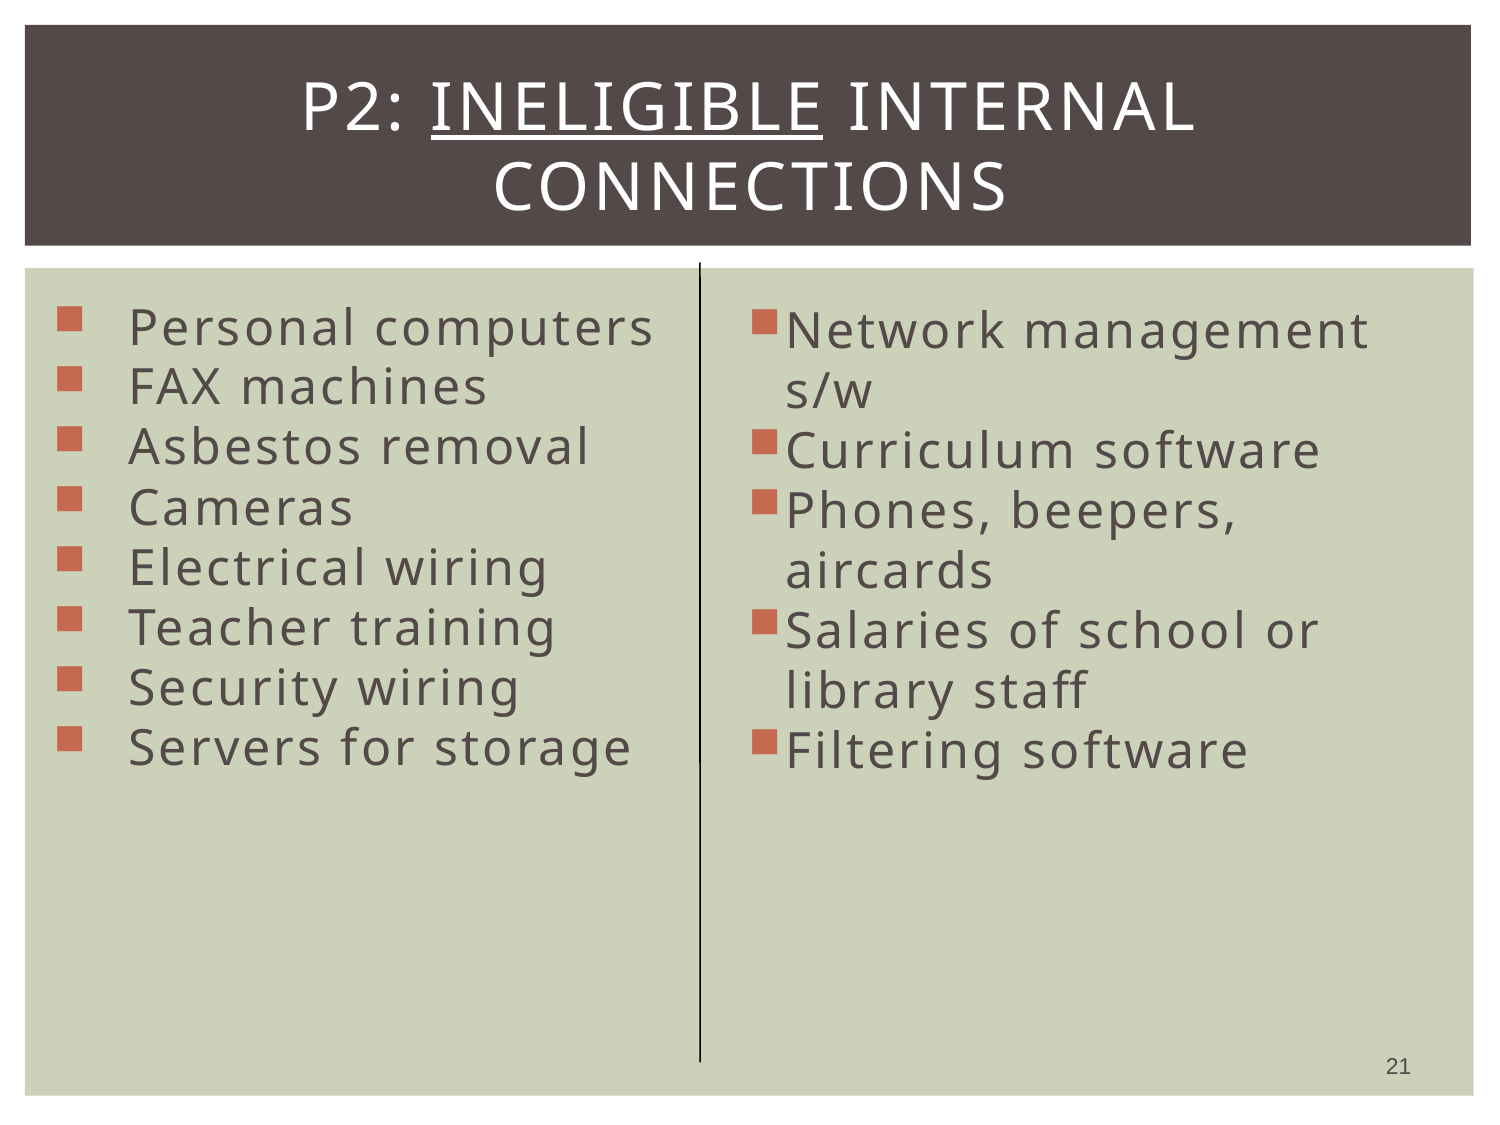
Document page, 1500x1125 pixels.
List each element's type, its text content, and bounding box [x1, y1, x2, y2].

title P2: Ineligible Internal Connections [75, 50, 1425, 238]
list Personal computers FAX machines Asbestos removal Cameras Electrical wiring Teacher training Security wiring Servers for storage [37, 287, 738, 963]
list Network management s/w Curriculum software Phones, beepers, aircards Salaries of school or library staff Filtering software [725, 290, 1450, 1035]
slide_number 21 [1349, 1041, 1448, 1089]
